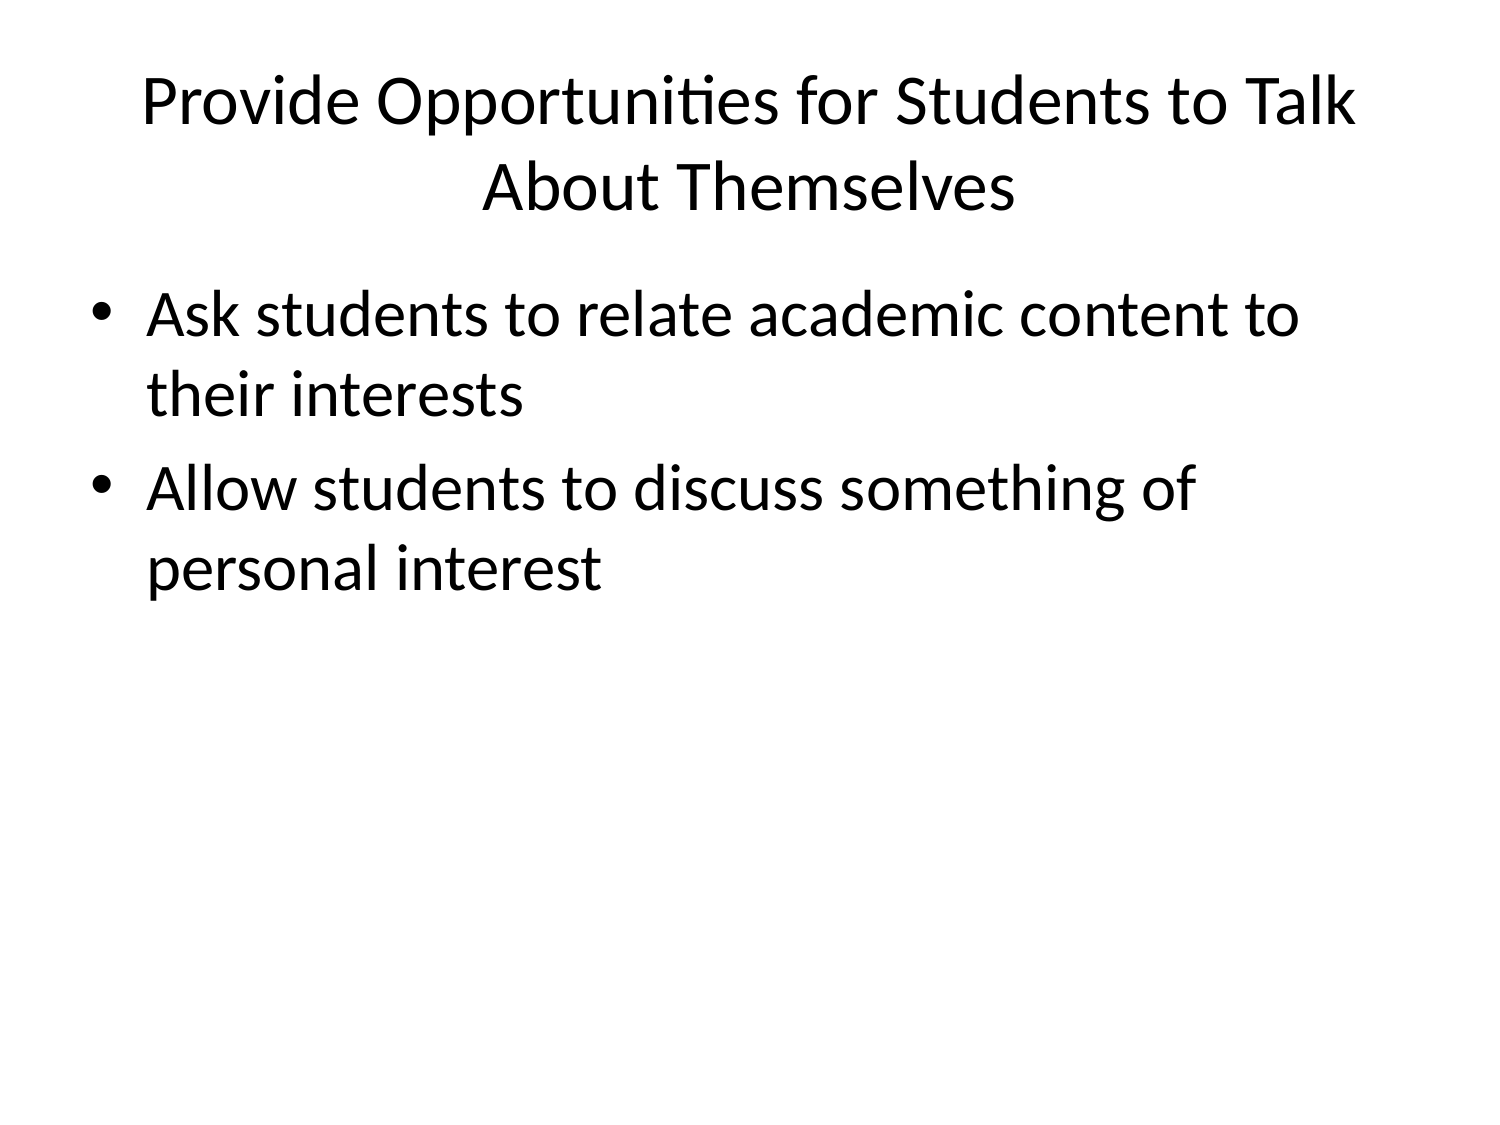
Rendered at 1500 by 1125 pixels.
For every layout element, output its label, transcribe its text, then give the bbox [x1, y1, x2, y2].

list Ask students to relate academic content to their interests Allow students to discuss something of personal interest [75, 262, 1425, 1005]
title Provide Opportunities for Students to Talk About Themselves [75, 45, 1425, 233]
